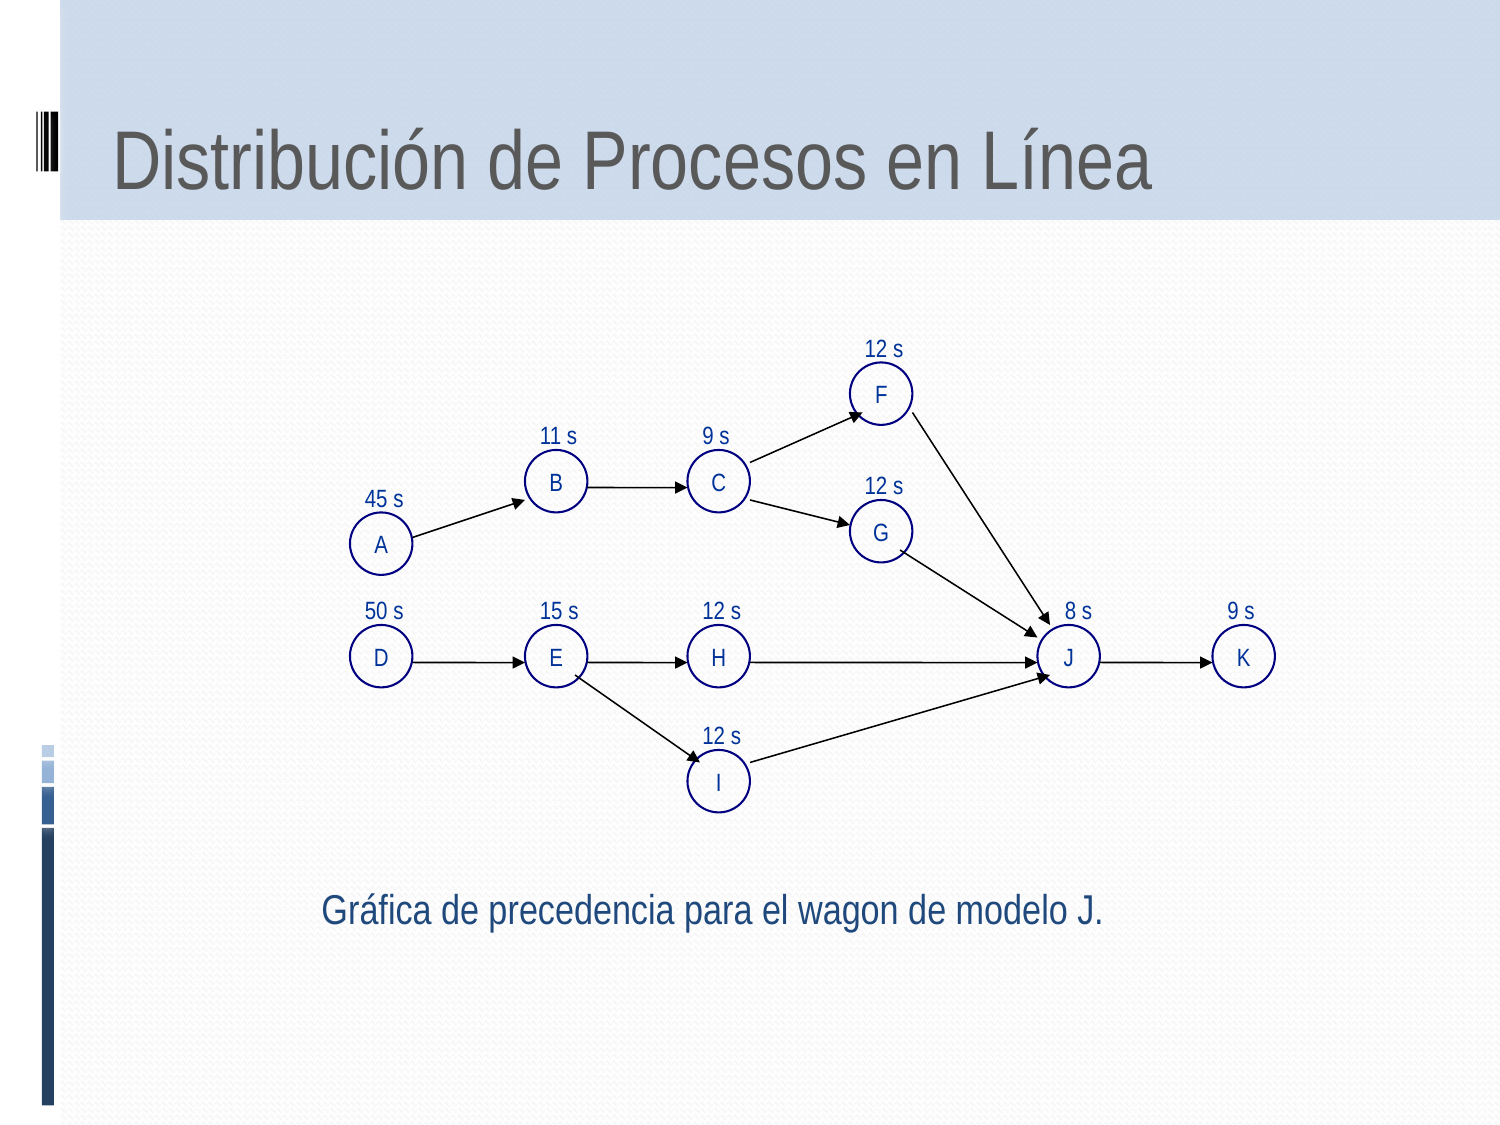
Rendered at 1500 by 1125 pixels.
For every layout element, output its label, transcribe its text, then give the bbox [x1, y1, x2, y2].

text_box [349, 324, 1301, 813]
title Distribución de Procesos en Línea [111, 18, 1436, 207]
text_box Gráfica de precedencia para el wagon de modelo J. [306, 875, 1119, 940]
